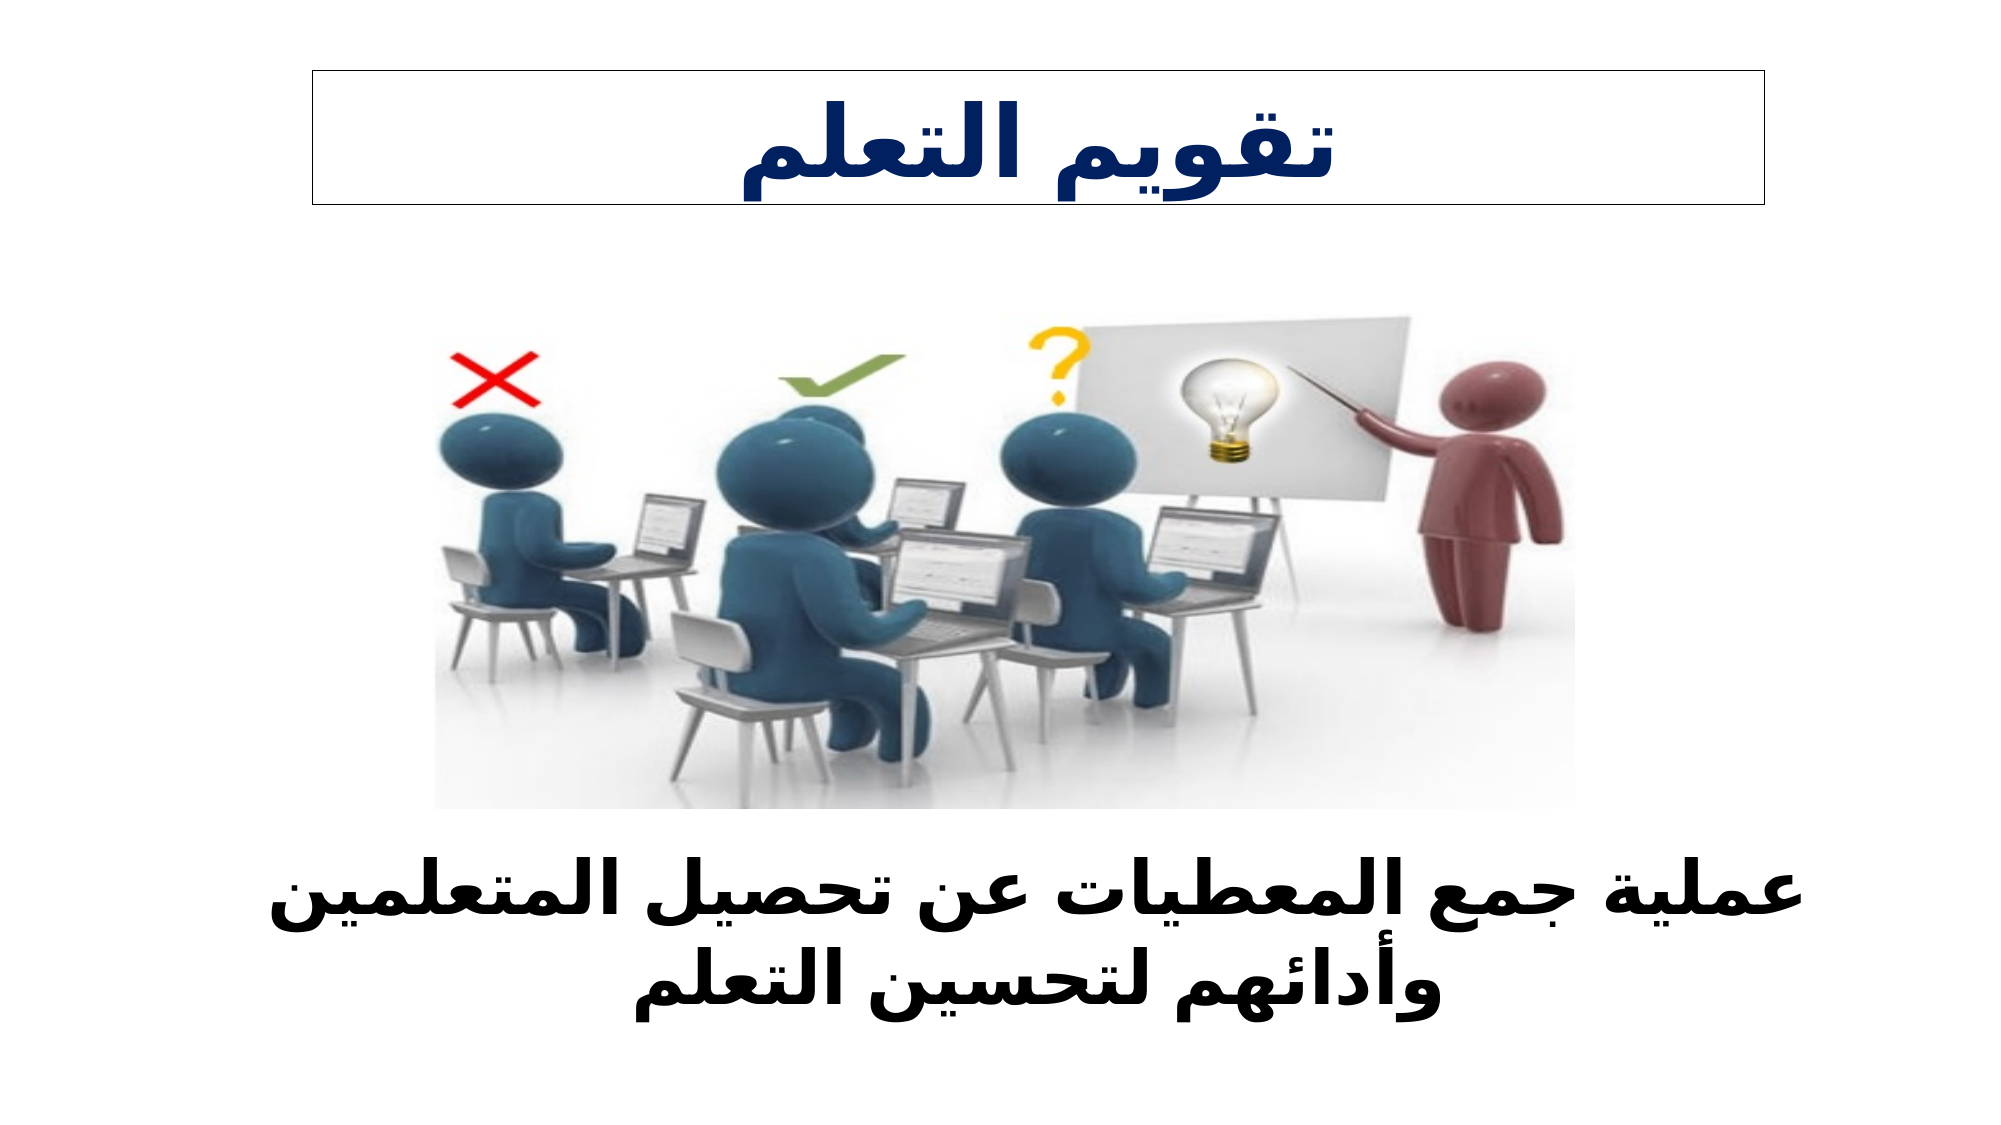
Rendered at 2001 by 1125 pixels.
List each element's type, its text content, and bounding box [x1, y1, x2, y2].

text_box عملية جمع المعطيات عن تحصيل المتعلمين وأدائهم لتحسين التعلم [243, 831, 1835, 1027]
picture [431, 311, 1575, 809]
text_box تقويم التعلم [312, 70, 1765, 205]
